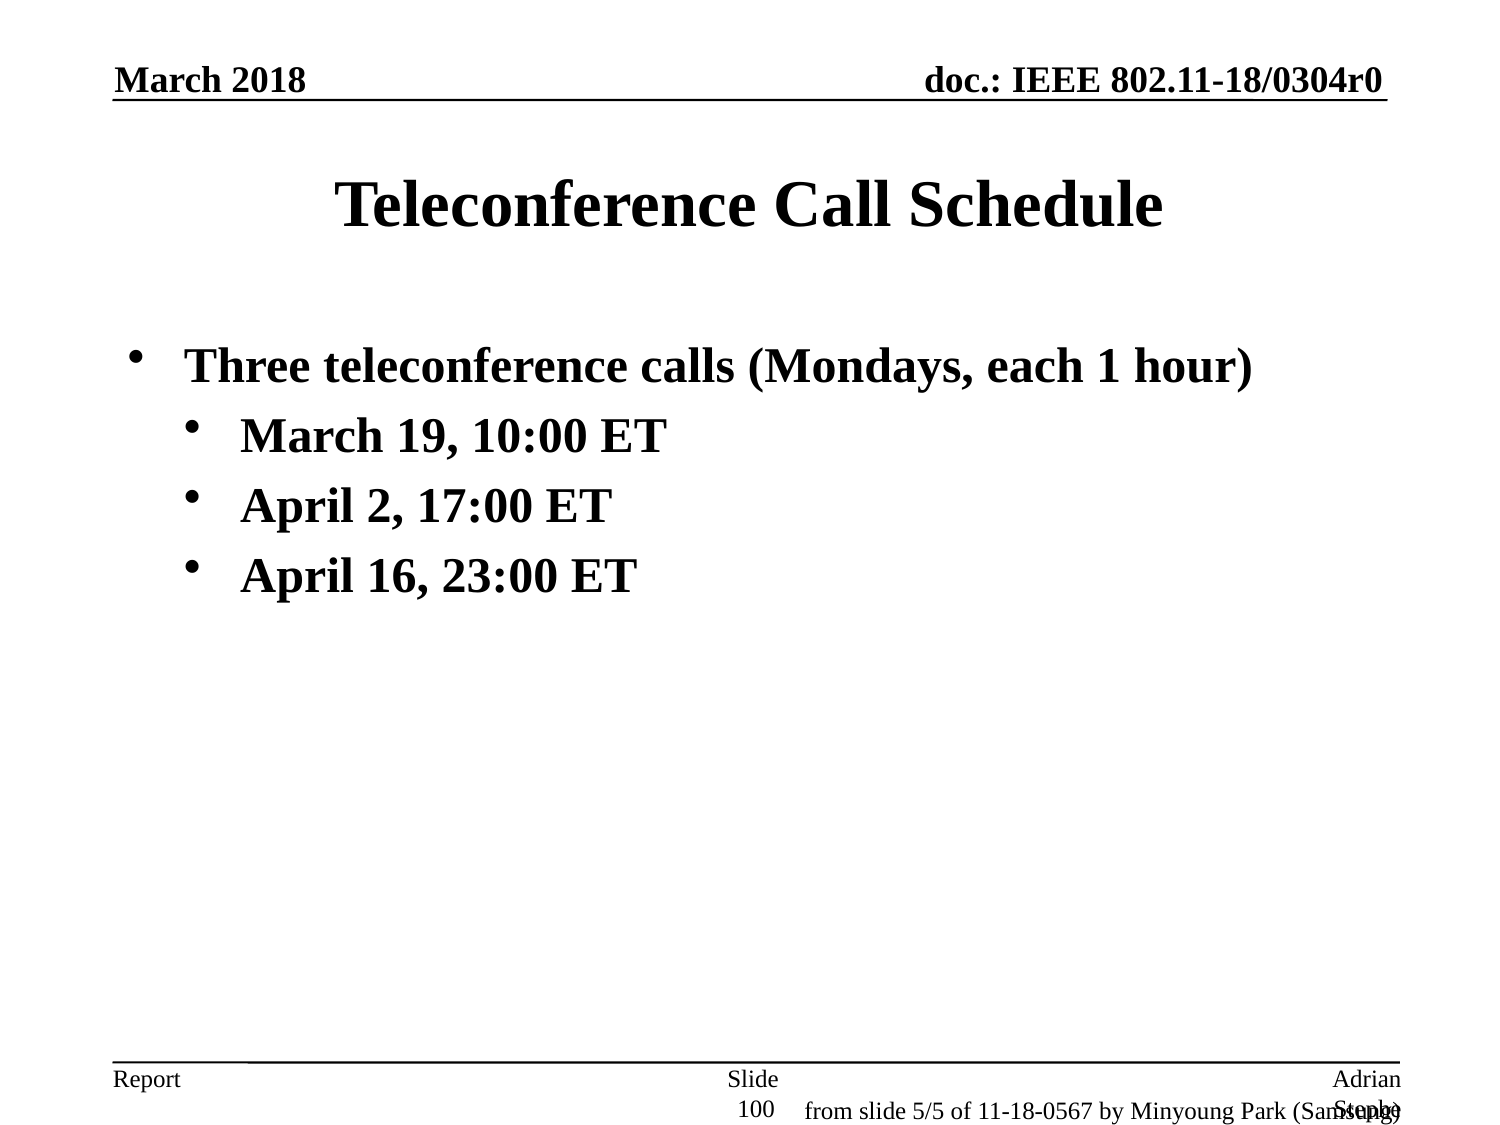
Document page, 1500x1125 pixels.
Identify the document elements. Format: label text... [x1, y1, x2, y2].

footer Adrian Stephens, Intel Corporation [1324, 1061, 1402, 1087]
title Teleconference Call Schedule [112, 112, 1388, 288]
list Three teleconference calls (Mondays, each 1 hour) March 19, 10:00 ET April 2, 17:00 ET April 16, 23:00 ET [112, 324, 1388, 1000]
text_box from slide 5/5 of 11-18-0567 by Minyoung Park (Samsung) [343, 1087, 1417, 1125]
slide_number Slide 100 [711, 1061, 801, 1093]
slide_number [114, 54, 374, 101]
